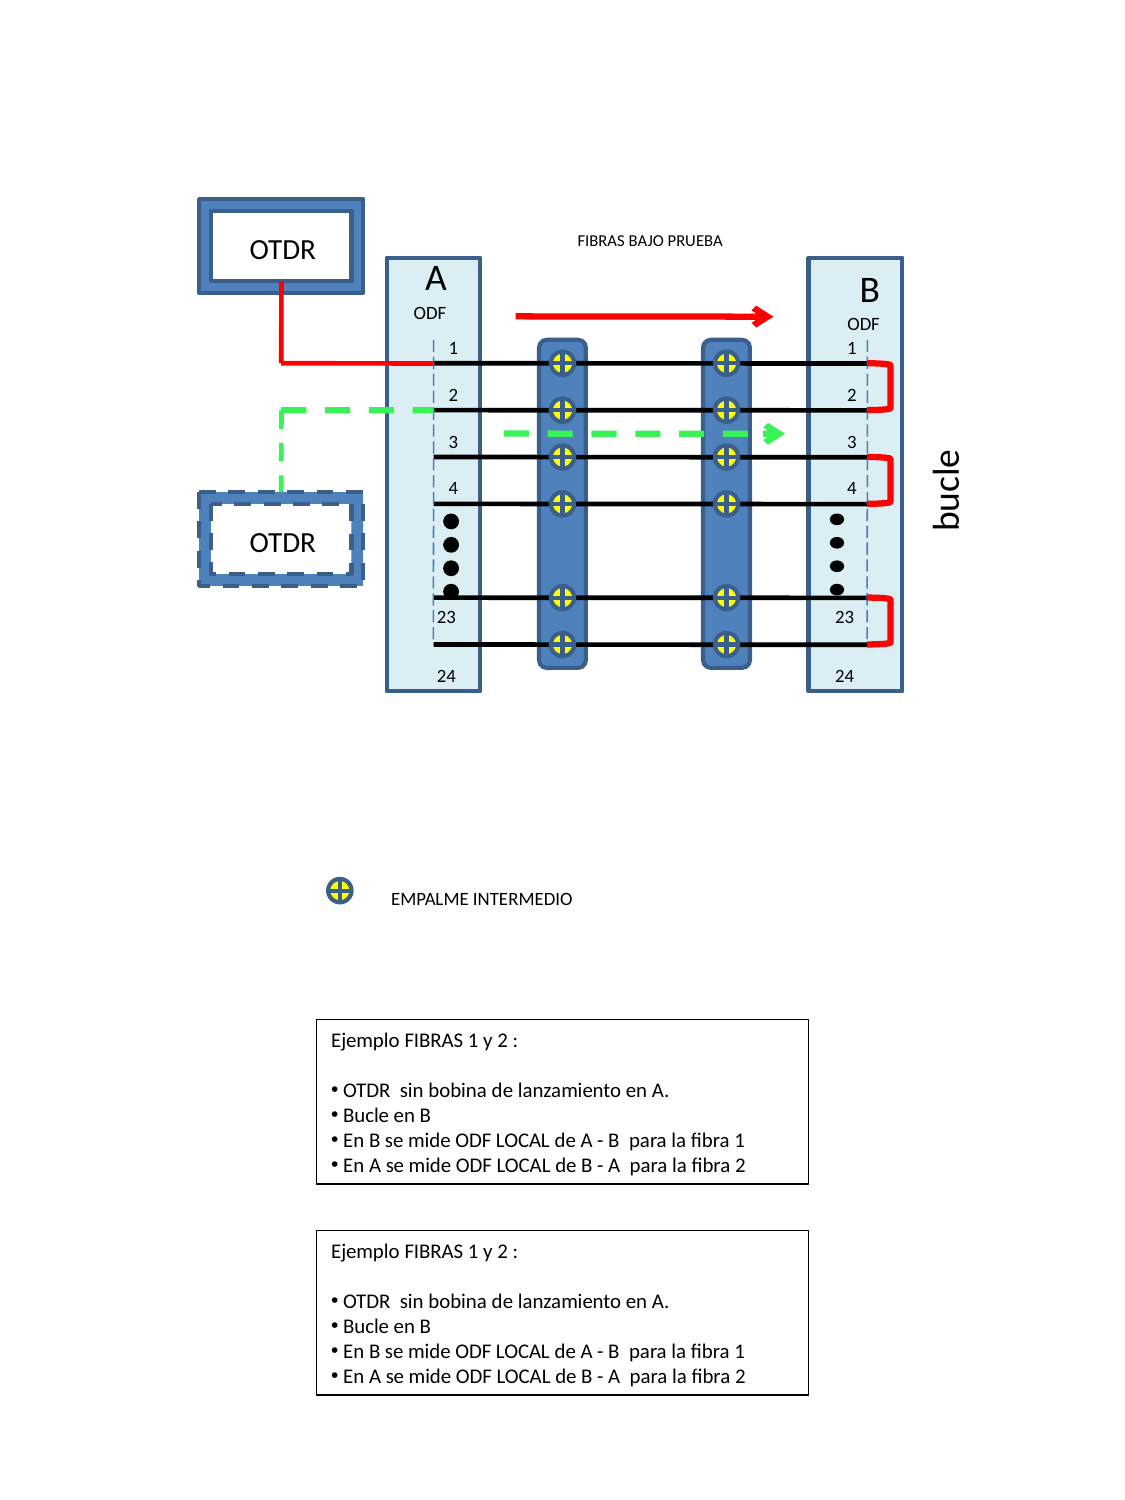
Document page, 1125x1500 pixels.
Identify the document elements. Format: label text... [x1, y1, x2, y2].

text_box [443, 560, 459, 577]
text_box [385, 502, 482, 693]
text_box [548, 349, 577, 361]
text_box [548, 443, 577, 455]
text_box 1 [433, 328, 474, 362]
text_box [551, 418, 574, 424]
text_box [829, 536, 845, 549]
text_box [443, 583, 459, 595]
text_box 4 [433, 468, 474, 490]
text_box [551, 465, 574, 471]
text_box [700, 418, 752, 431]
text_box [443, 513, 459, 530]
text_box [443, 536, 459, 553]
text_box OTDR [234, 515, 332, 566]
text_box [536, 441, 588, 454]
text_box [867, 596, 892, 646]
text_box [462, 256, 482, 360]
text_box ODF [398, 292, 462, 331]
text_box [536, 605, 588, 642]
text_box [867, 456, 892, 490]
text_box [551, 652, 575, 659]
text_box 2 [433, 375, 474, 409]
text_box 3 [832, 421, 872, 456]
text_box 2 [832, 375, 867, 409]
text_box [551, 512, 574, 518]
text_box [385, 371, 482, 408]
text_box [713, 443, 741, 455]
text_box [385, 418, 482, 490]
text_box [867, 362, 892, 411]
text_box [536, 371, 588, 407]
text_box [713, 630, 741, 642]
text_box [829, 513, 845, 526]
text_box bucle [913, 434, 974, 490]
text_box [197, 197, 365, 295]
text_box A [410, 246, 462, 292]
text_box [806, 502, 904, 693]
text_box [700, 605, 753, 642]
text_box [548, 396, 577, 408]
text_box [715, 652, 739, 659]
text_box [700, 465, 753, 501]
text_box [713, 349, 741, 361]
text_box [715, 465, 738, 471]
text_box [536, 512, 588, 595]
text_box bucle [913, 502, 974, 547]
text_box 23 [422, 597, 471, 635]
text_box [713, 583, 741, 595]
text_box ODF [832, 304, 895, 342]
text_box FIBRAS BAJO PRUEBA [562, 222, 739, 258]
text_box EMPALME INTERMEDIO [376, 878, 588, 917]
text_box [715, 512, 738, 518]
text_box [829, 560, 845, 573]
text_box OTDR [234, 222, 332, 273]
text_box [326, 876, 354, 905]
text_box [714, 605, 739, 612]
text_box 24 [422, 656, 471, 694]
text_box [550, 605, 575, 612]
text_box [549, 583, 577, 595]
text_box Ejemplo FIBRAS 1 y 2 : OTDR sin bobina de lanzamiento en A. Bucle en B En B se mide ODF LOCAL de A - B para la fibra 1 En A se mide ODF LOCAL de B - A para la fibra 2 [316, 1019, 809, 1185]
text_box [536, 652, 588, 671]
text_box [713, 396, 741, 408]
text_box [551, 371, 574, 378]
text_box [536, 337, 588, 360]
text_box [197, 490, 365, 588]
text_box [715, 371, 738, 378]
text_box 24 [820, 656, 870, 694]
text_box [829, 583, 845, 595]
text_box [549, 630, 577, 642]
text_box [715, 418, 738, 424]
text_box B [844, 257, 895, 304]
text_box 3 [433, 421, 474, 456]
text_box [700, 371, 752, 407]
text_box 4 [832, 468, 867, 490]
text_box 1 [832, 342, 872, 362]
text_box Ejemplo FIBRAS 1 y 2 : OTDR sin bobina de lanzamiento en A. Bucle en B En B se mide ODF LOCAL de A - B para la fibra 1 En A se mide ODF LOCAL de B - A para la fibra 2 [316, 1230, 809, 1396]
text_box [536, 465, 588, 501]
text_box 23 [820, 597, 870, 635]
text_box [700, 652, 753, 671]
text_box [536, 418, 588, 431]
text_box [700, 337, 752, 361]
text_box [700, 441, 752, 454]
text_box [385, 256, 433, 361]
text_box [700, 512, 753, 595]
text_box [806, 256, 904, 490]
